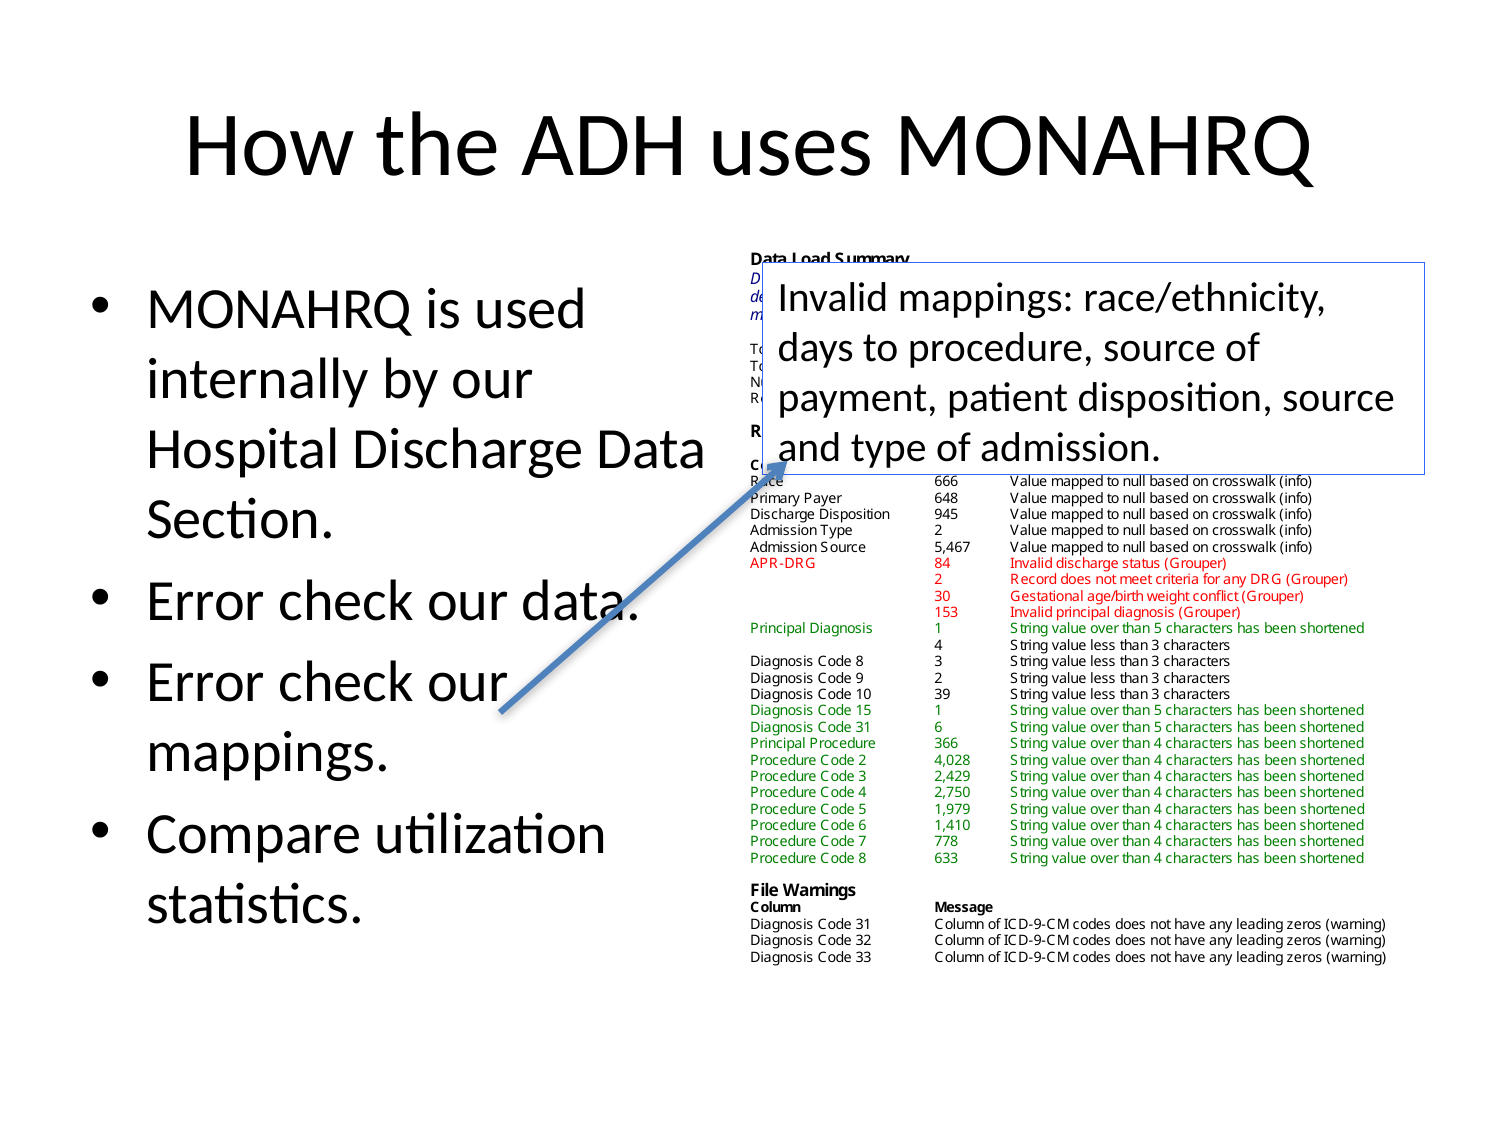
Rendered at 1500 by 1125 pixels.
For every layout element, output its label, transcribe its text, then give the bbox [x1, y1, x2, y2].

title How the ADH uses MONAHRQ [75, 45, 1425, 233]
list MONAHRQ is used internally by our Hospital Discharge Data Section. Error check our data. Error check our mappings. Compare utilization statistics. [75, 262, 738, 1005]
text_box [499, 460, 788, 713]
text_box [749, 249, 1426, 973]
